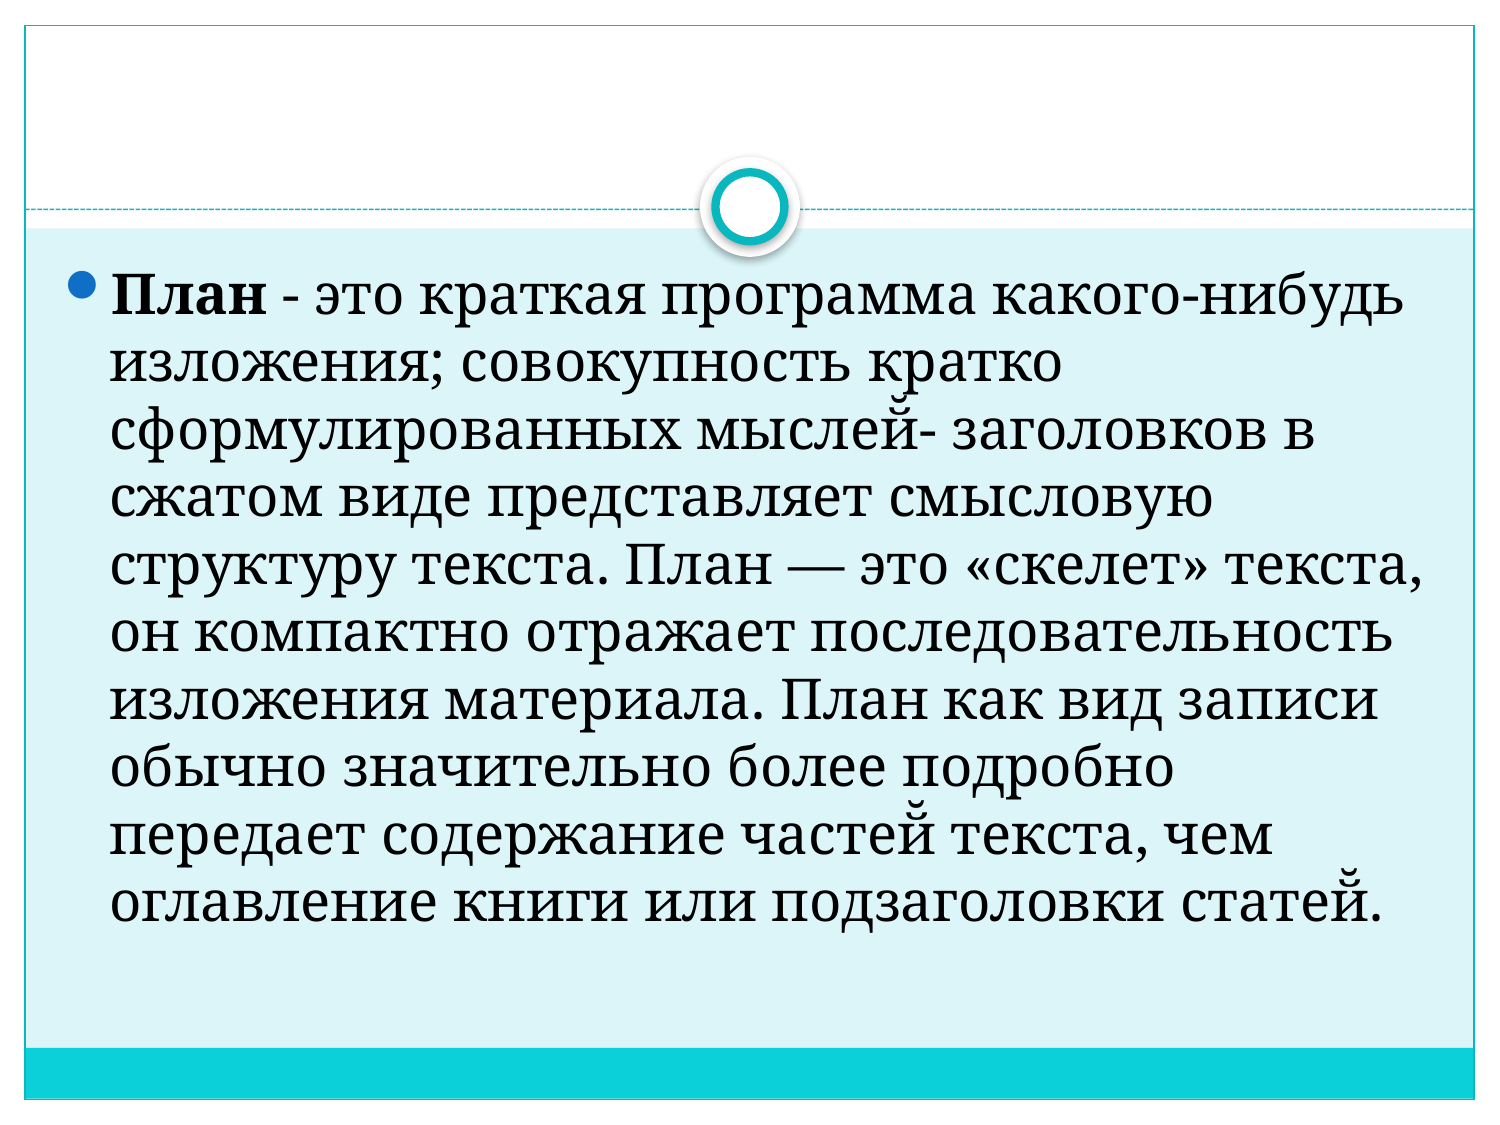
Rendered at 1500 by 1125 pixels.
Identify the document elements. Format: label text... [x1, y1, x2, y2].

list План - это краткая программа какого-нибудь изложения; совокупность кратко сформулированных мыслей̆- заголовков в сжатом виде представляет смысловую структуру текста. План — это «скелет» текста, он компактно отражает последовательность изложения материала. План как вид записи обычно значительно более подробно передает содержание частей̆ текста, чем оглавление книги или подзаголовки статей̆. [49, 250, 1445, 1001]
